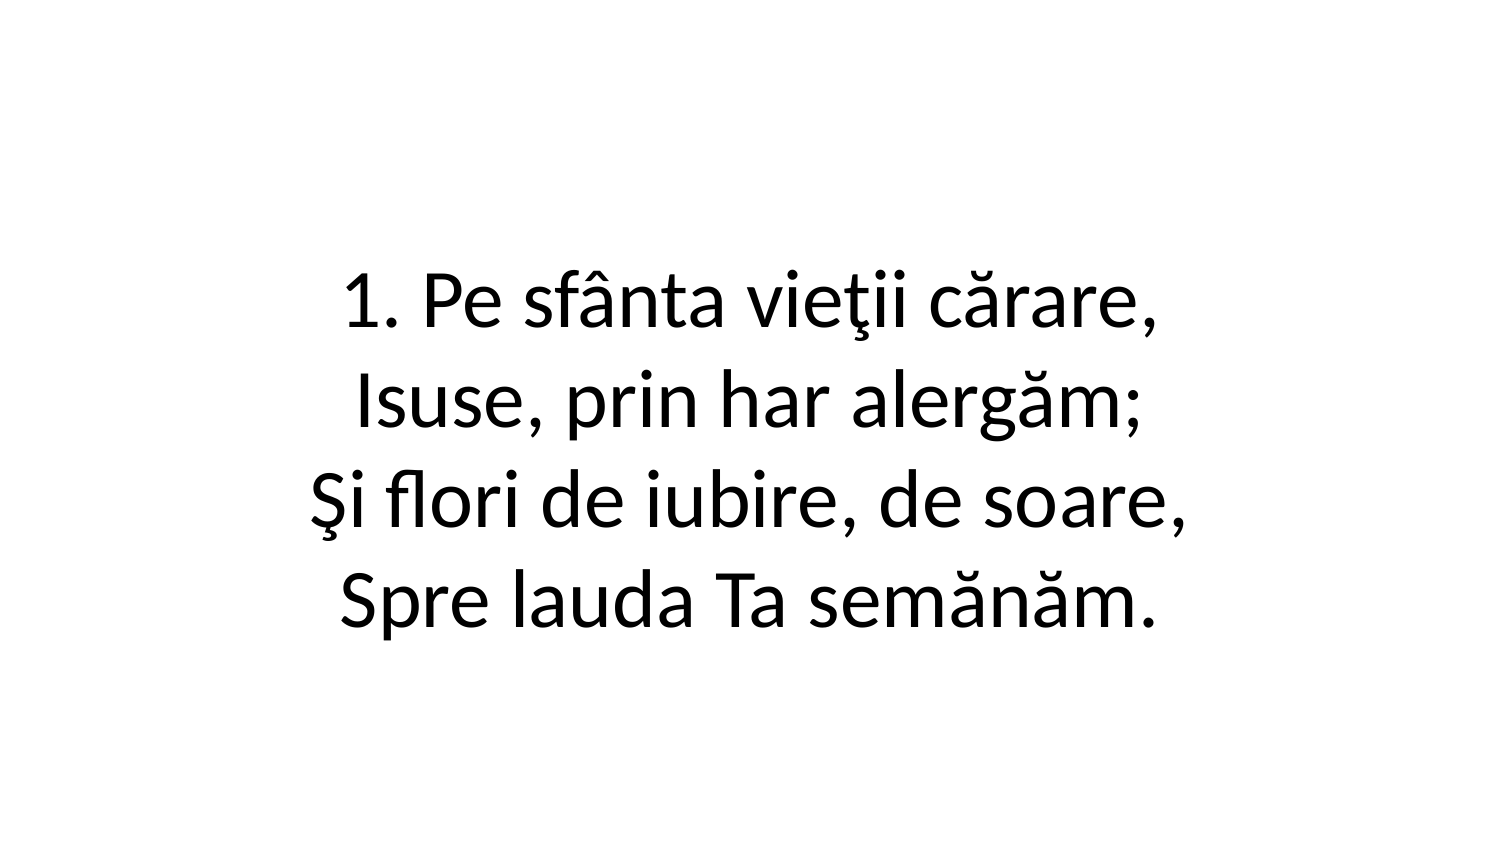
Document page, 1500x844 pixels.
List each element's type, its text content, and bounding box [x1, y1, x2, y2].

text_box 1. Pe sfânta vieţii cărare, Isuse, prin har alergăm; Şi flori de iubire, de soare, Spre lauda Ta semănăm. [295, 192, 1205, 652]
